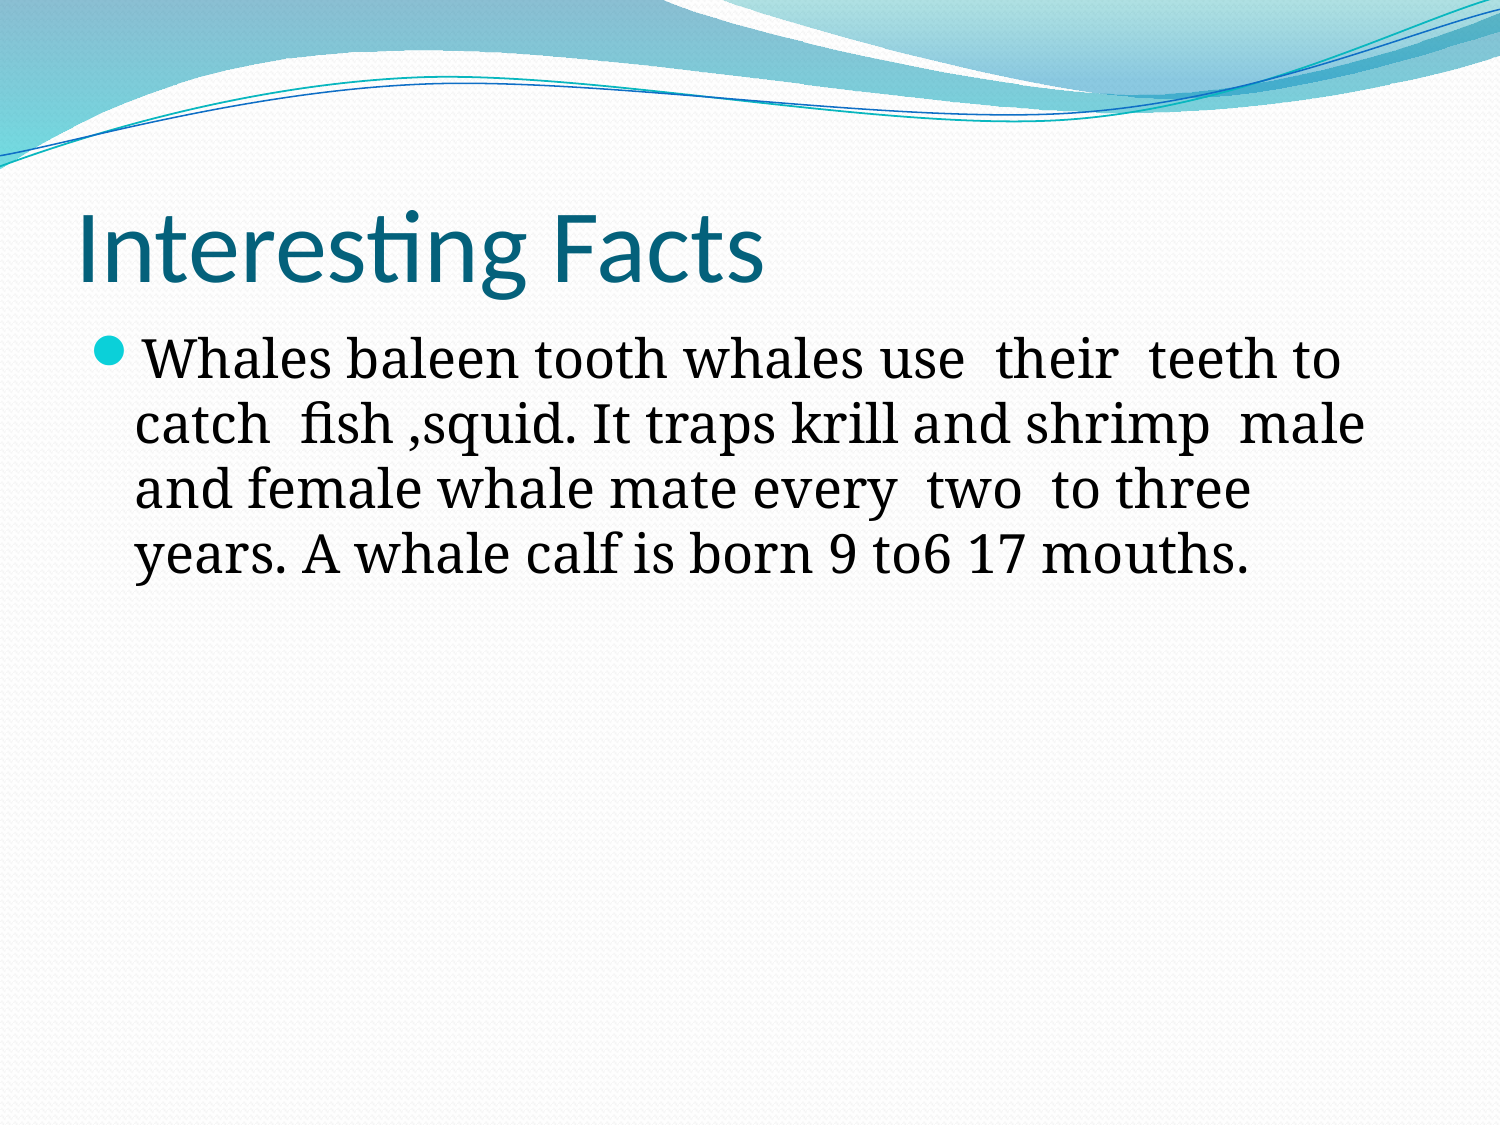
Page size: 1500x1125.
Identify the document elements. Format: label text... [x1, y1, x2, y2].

list Whales baleen tooth whales use their teeth to catch fish ,squid. It traps krill and shrimp male and female whale mate every two to three years. A whale calf is born 9 to6 17 mouths. [75, 317, 1425, 1038]
title Interesting Facts [75, 115, 1425, 303]
